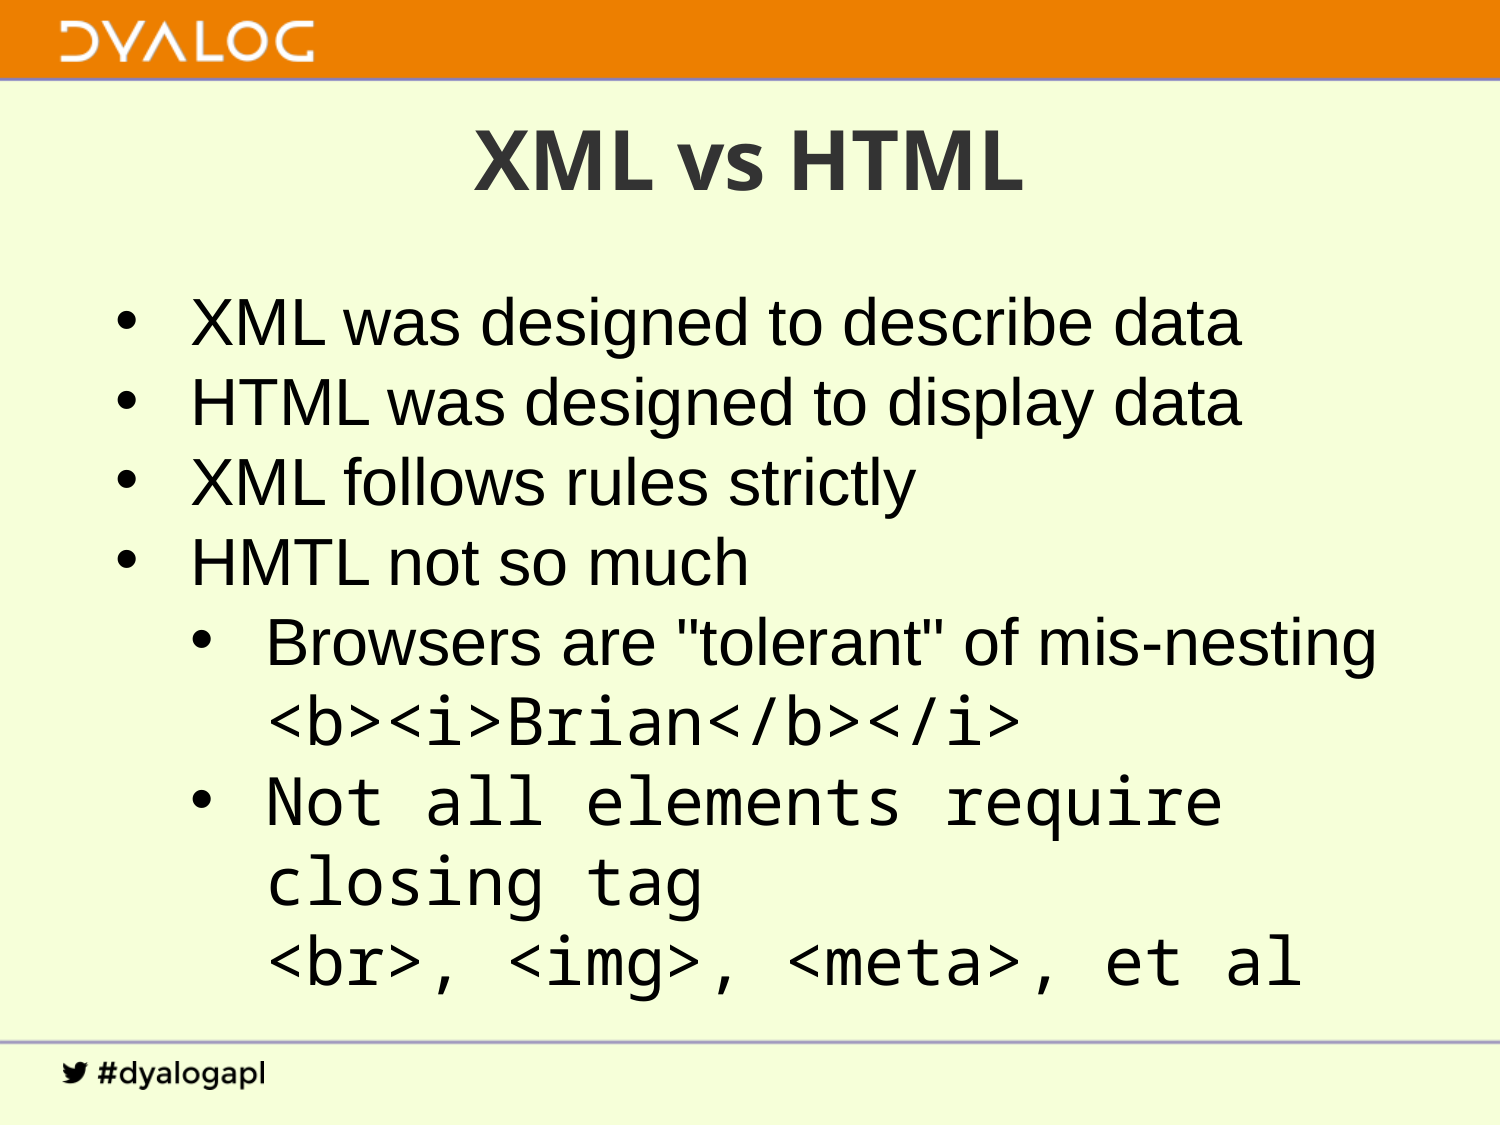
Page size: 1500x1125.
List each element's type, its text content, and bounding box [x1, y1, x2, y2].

title XML vs HTML [112, 99, 1388, 268]
picture [0, 0, 1500, 1125]
subtitle XML was designed to describe data HTML was designed to display data XML follows rules strictly HMTL not so much Browsers are "tolerant" of mis-nesting <b><i>Brian</b></i> Not all elements require closing tag <br>, <img>, <meta>, et al [100, 271, 1412, 992]
